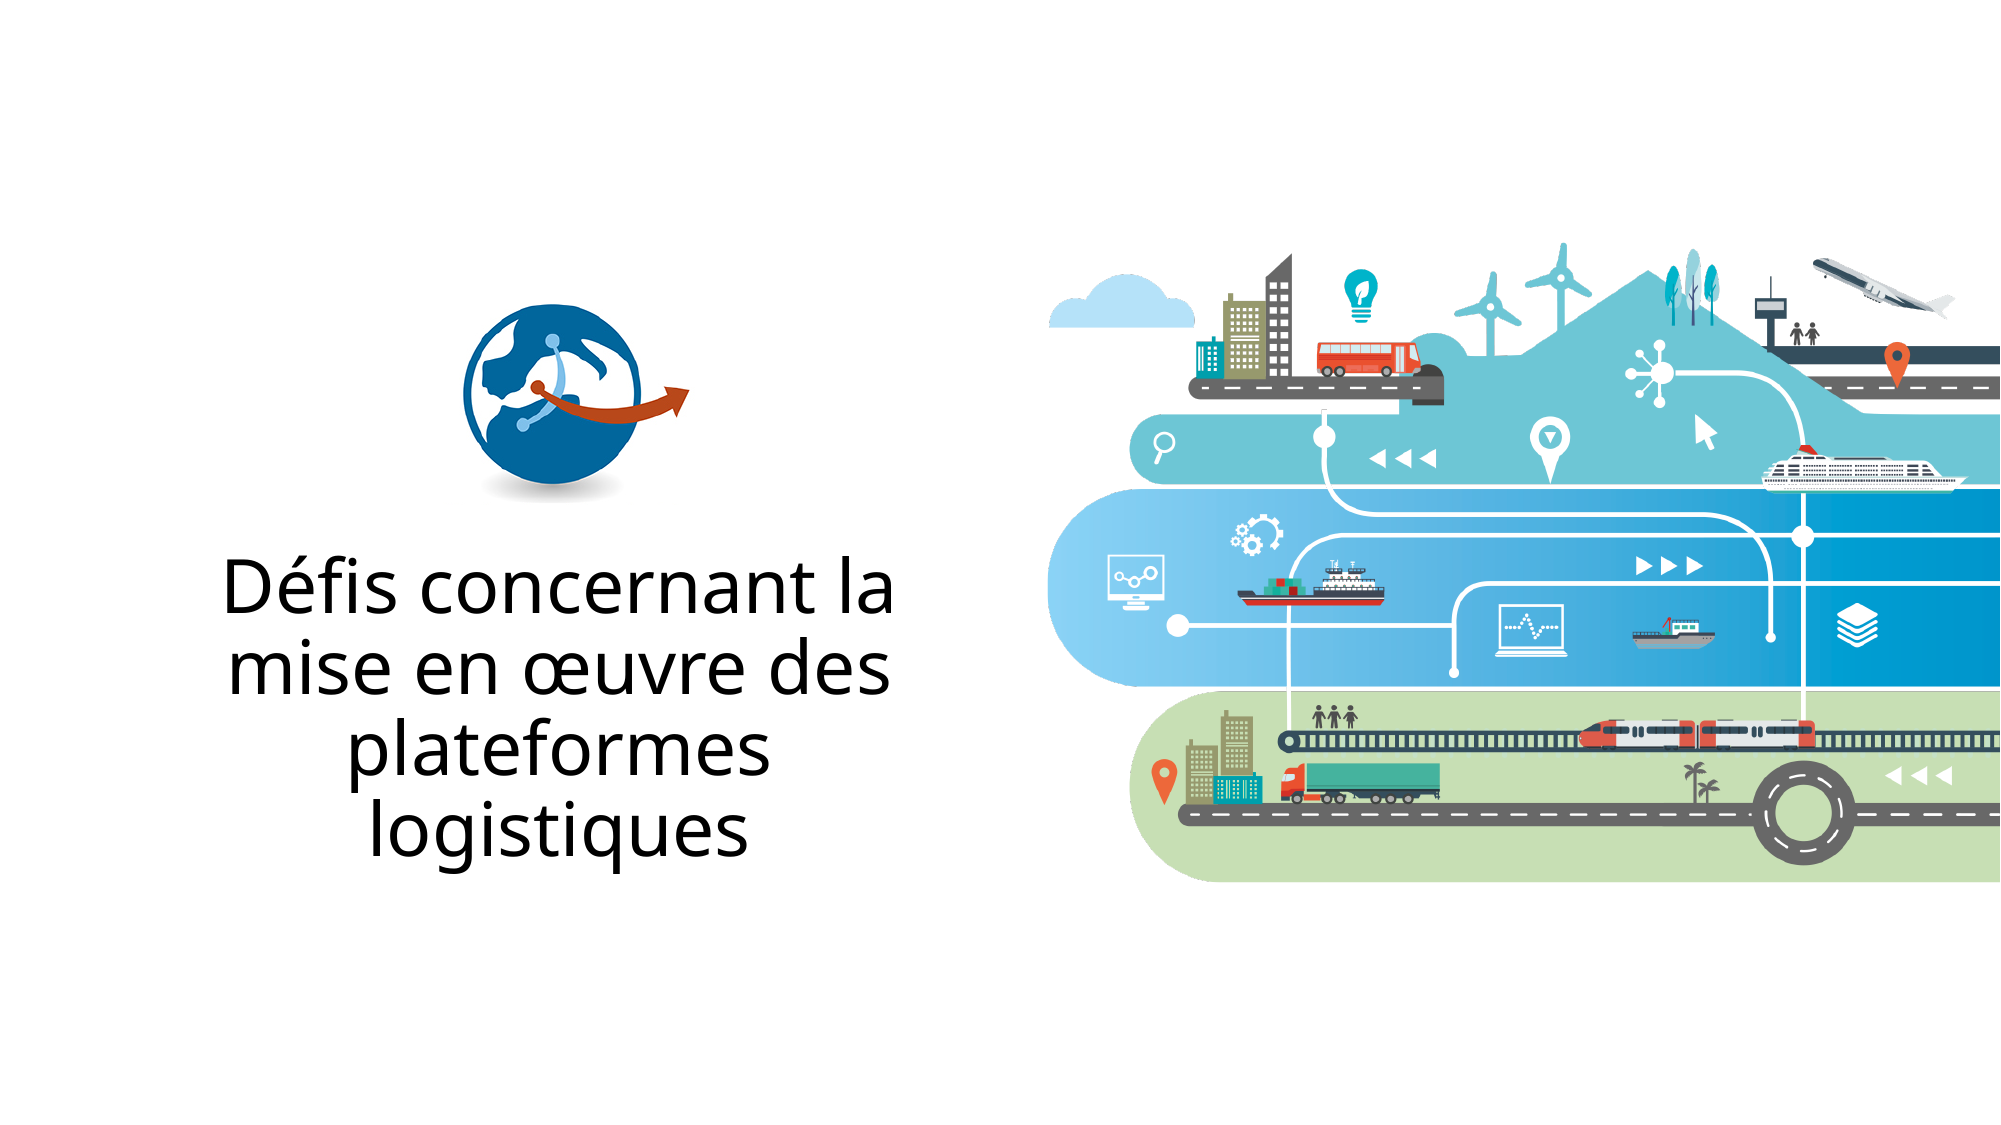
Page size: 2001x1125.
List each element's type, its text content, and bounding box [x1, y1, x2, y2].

picture [1838, 635, 1877, 647]
picture [1838, 604, 1877, 625]
picture [1838, 621, 1877, 633]
picture [1838, 628, 1877, 639]
picture [344, 224, 776, 505]
title Défis concernant la mise en œuvre des plateformes logistiques [138, 633, 783, 880]
picture [783, 182, 2000, 943]
